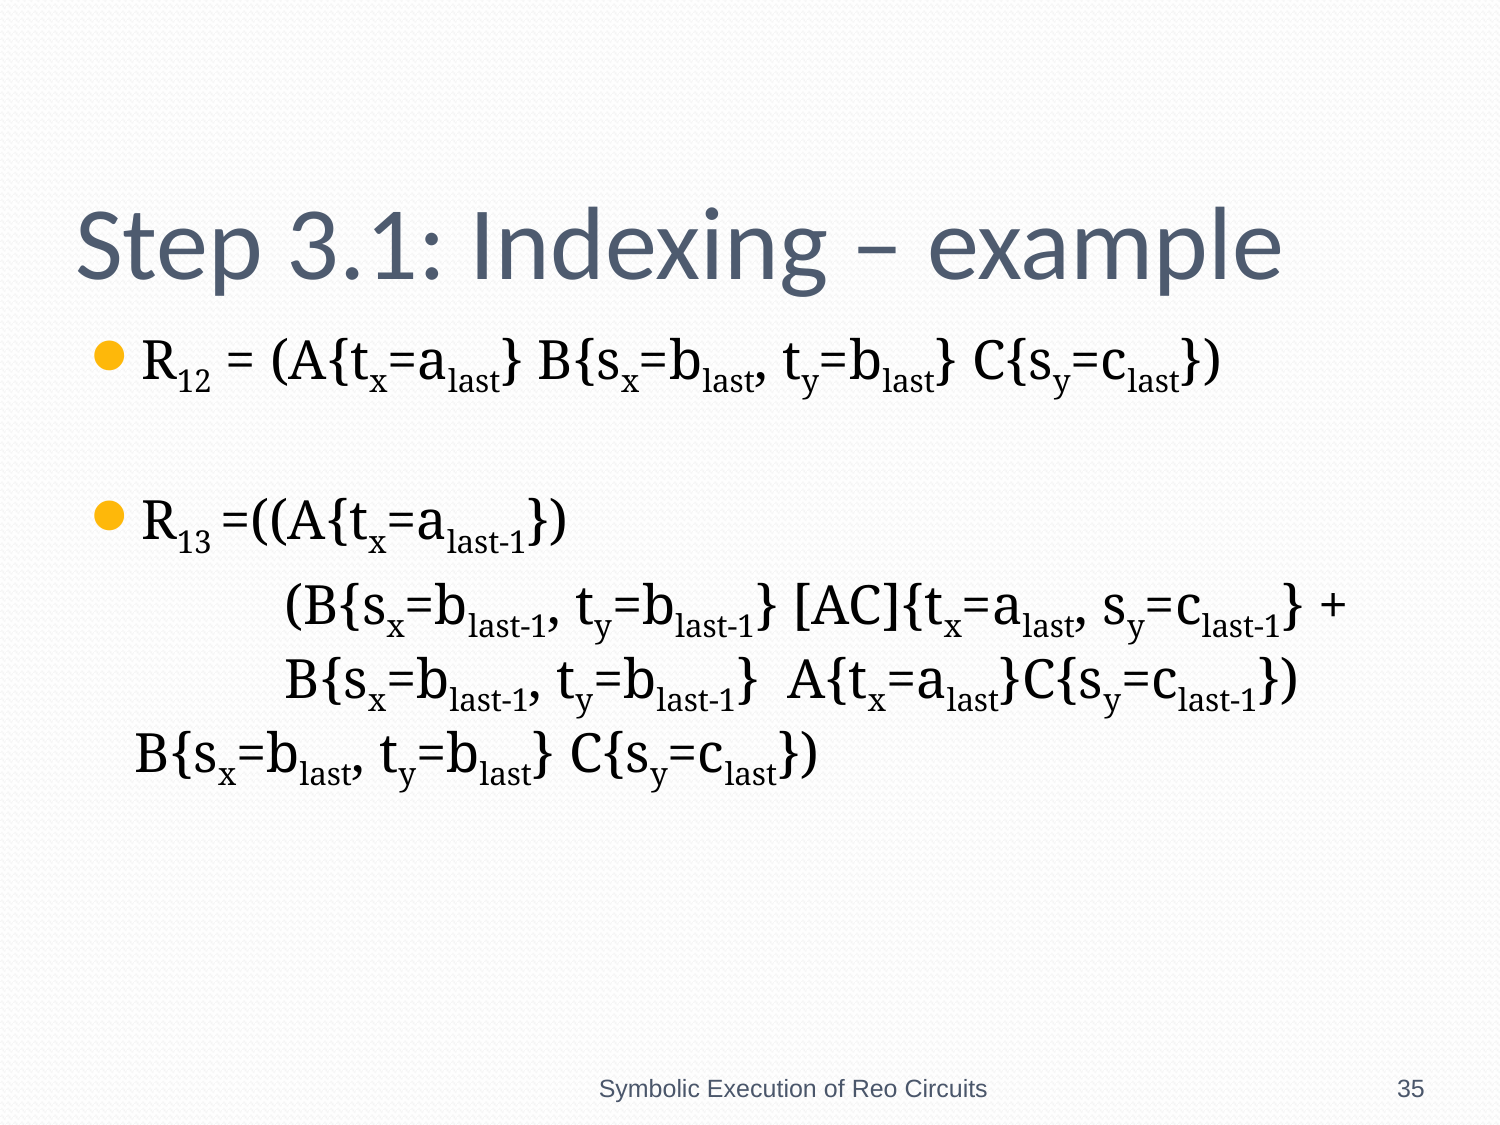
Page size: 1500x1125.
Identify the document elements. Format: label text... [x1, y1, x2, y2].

footer Symbolic Execution of Reo Circuits [437, 1042, 1150, 1103]
list R12 = (A{tx=alast} B{sx=blast, ty=blast} C{sy=clast}) R13 =((A{tx=alast-1}) (B{sx=blast-1, ty=blast-1} [AC]{tx=alast, sy=clast-1} + B{sx=blast-1, ty=blast-1} A{tx=alast}C{sy=clast-1}) B{sx=blast, ty=blast} C{sy=clast}) [74, 317, 1426, 1038]
title Step 3.1: Indexing – example [74, 112, 1426, 301]
slide_number 35 [1299, 1042, 1425, 1103]
